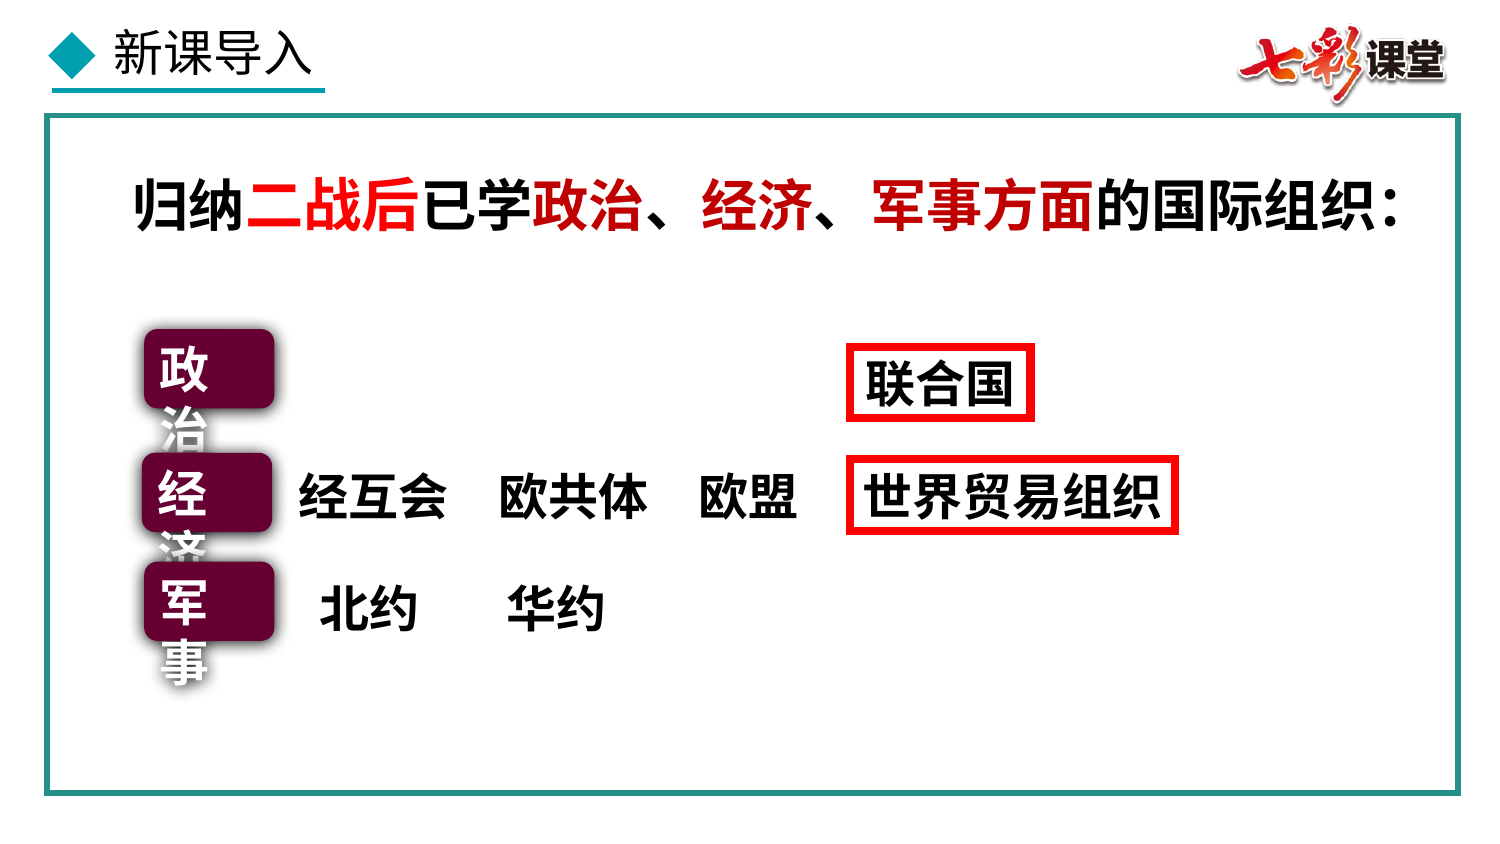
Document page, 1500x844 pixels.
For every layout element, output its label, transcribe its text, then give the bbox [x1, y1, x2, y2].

text_box 联合国 [849, 346, 1031, 419]
text_box 华约 [495, 571, 630, 644]
text_box 欧共体 [493, 459, 687, 531]
text_box 军事 [144, 561, 275, 641]
text_box 经济 [141, 452, 273, 533]
text_box 归纳二战后已学政治、经济、军事方面的国际组织： [121, 162, 1445, 244]
text_box 北约 [307, 571, 443, 644]
picture [1234, 20, 1451, 108]
text_box 世界贸易组织 [893, 459, 1175, 531]
text_box 欧盟 [687, 459, 893, 531]
text_box 经互会 [287, 459, 493, 531]
text_box 政治 [144, 329, 275, 409]
